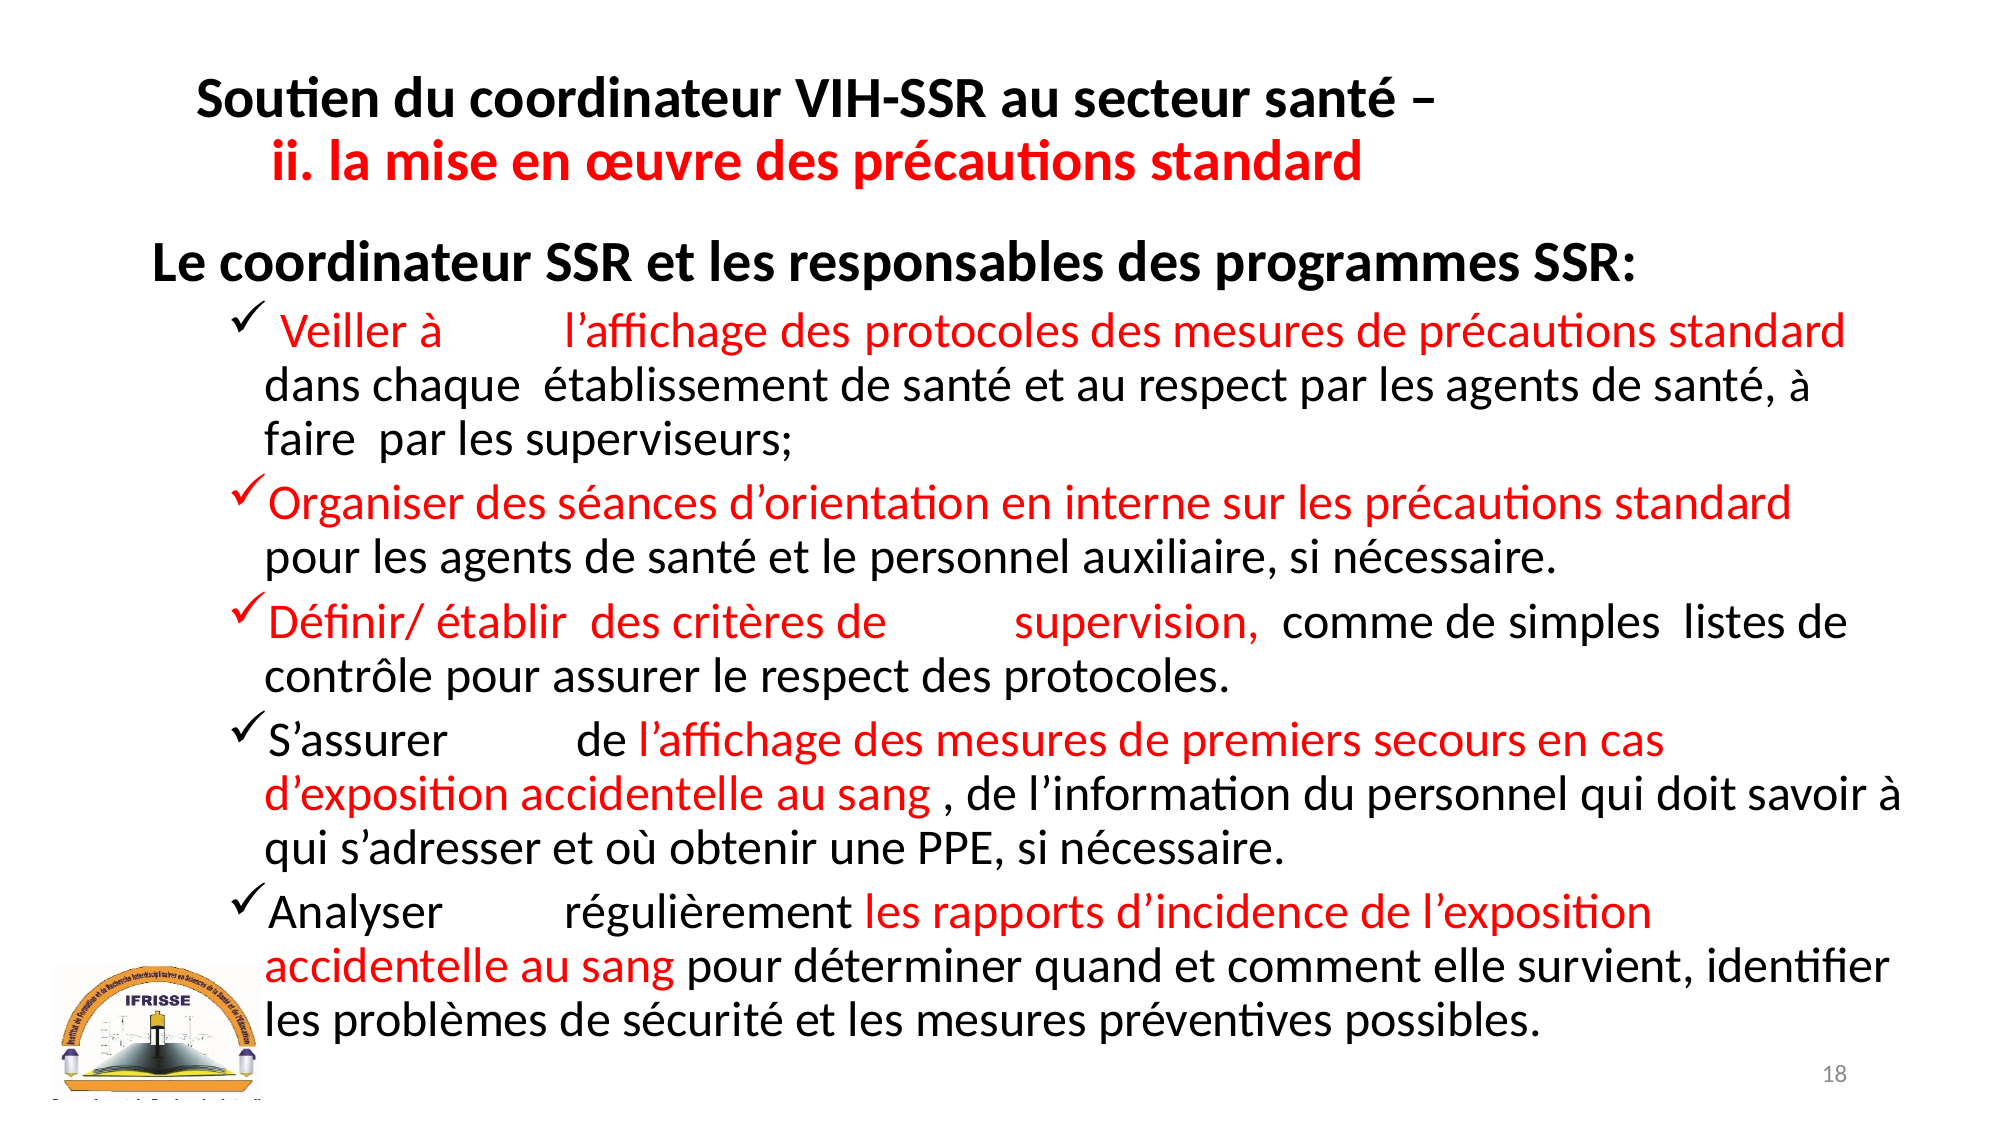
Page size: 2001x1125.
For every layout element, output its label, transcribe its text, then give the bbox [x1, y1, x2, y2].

list Le coordinateur SSR et les responsables des programmes SSR: Veiller à l’affichage des protocoles des mesures de précautions standard dans chaque établissement de santé et au respect par les agents de santé, à faire par les superviseurs; Organiser des séances d’orientation en interne sur les précautions standard pour les agents de santé et le personnel auxiliaire, si nécessaire. Définir/ établir des critères de supervision, comme de simples listes de contrôle pour assurer le respect des protocoles. S’assurer de l’affichage des mesures de premiers secours en cas d’exposition accidentelle au sang , de l’information du personnel qui doit savoir à qui s’adresser et où obtenir une PPE, si nécessaire. Analyser régulièrement les rapports d’incidence de l’exposition accidentelle au sang pour déterminer quand et comment elle survient, identifier les problèmes de sécurité et les mesures préventives possibles. [137, 223, 1924, 1080]
slide_number 18 [1412, 1042, 1863, 1103]
picture [53, 964, 262, 1100]
title Soutien du coordinateur VIH-SSR au secteur santé – ii. la mise en œuvre des précautions standard [137, 59, 1498, 200]
